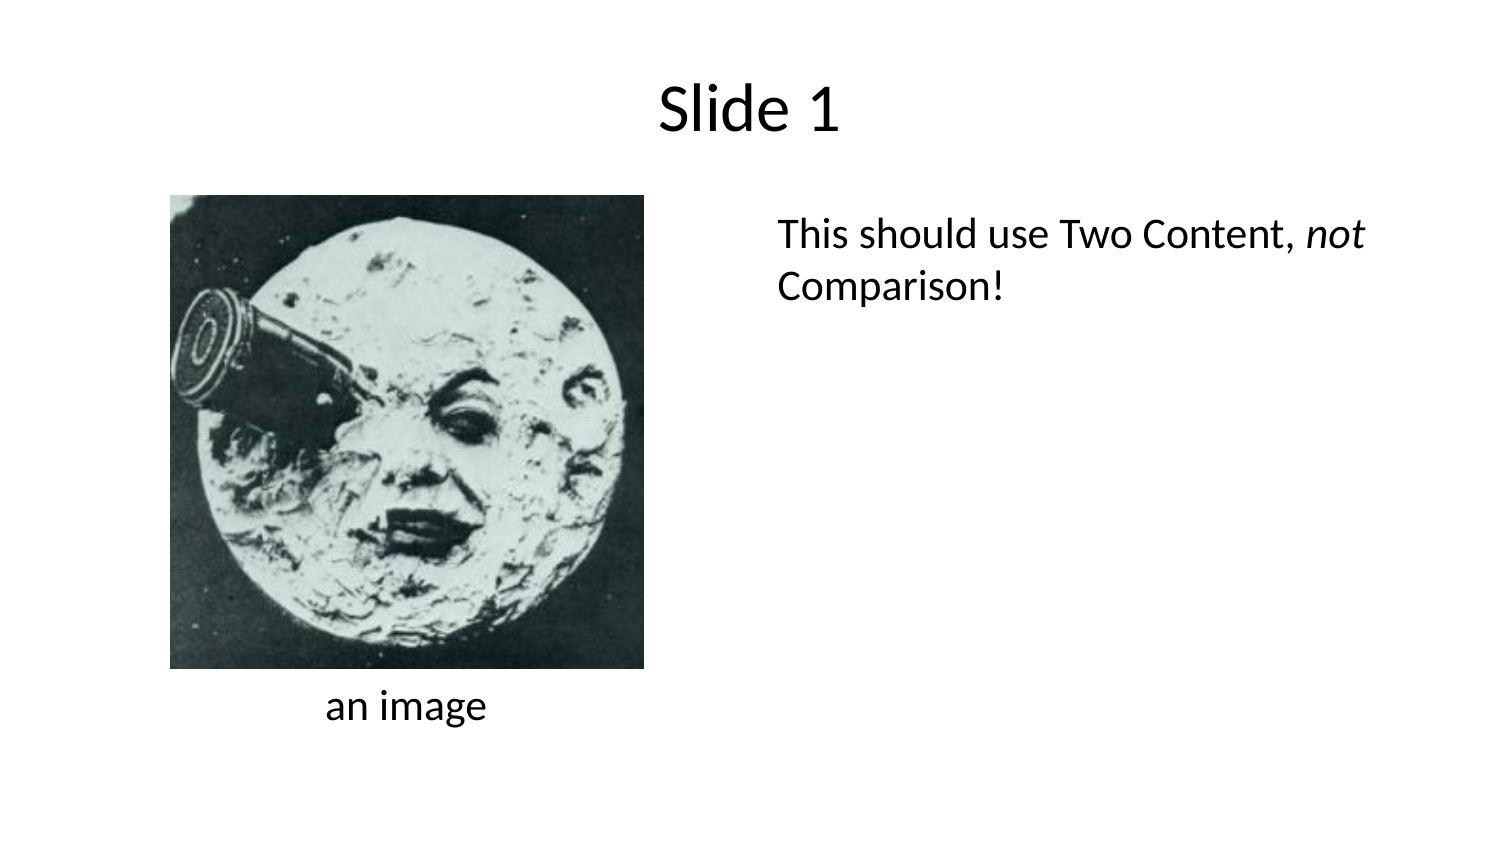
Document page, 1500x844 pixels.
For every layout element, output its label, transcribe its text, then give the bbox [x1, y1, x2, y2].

list This should use Two Content, not Comparison! [762, 196, 1425, 754]
picture [170, 195, 644, 669]
title Slide 1 [75, 33, 1425, 175]
list an image [75, 668, 738, 753]
